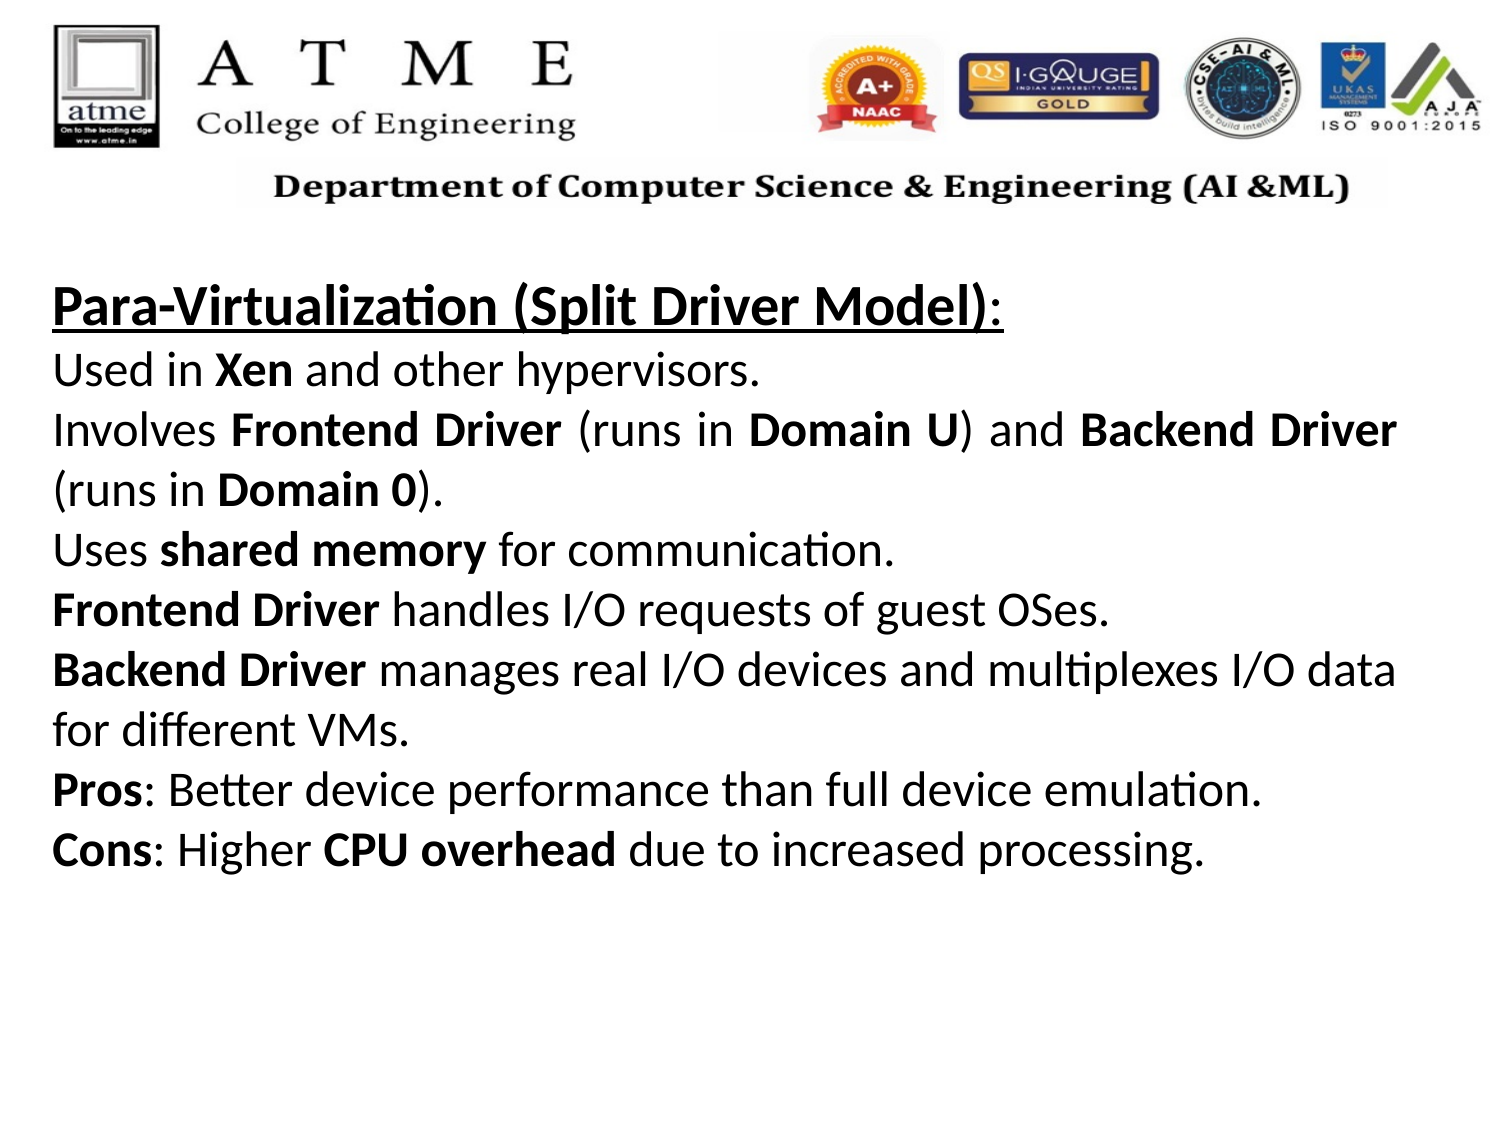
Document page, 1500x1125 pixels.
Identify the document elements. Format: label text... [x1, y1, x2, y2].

text_box Para-Virtualization (Split Driver Model): Used in Xen and other hypervisors. Involves Frontend Driver (runs in Domain U) and Backend Driver (runs in Domain 0). Uses shared memory for communication. Frontend Driver handles I/O requests of guest OSes. Backend Driver manages real I/O devices and multiplexes I/O data for different VMs. Pros: Better device performance than full device emulation. Cons: Higher CPU overhead due to increased processing. [37, 259, 1413, 885]
picture [24, 0, 1500, 226]
